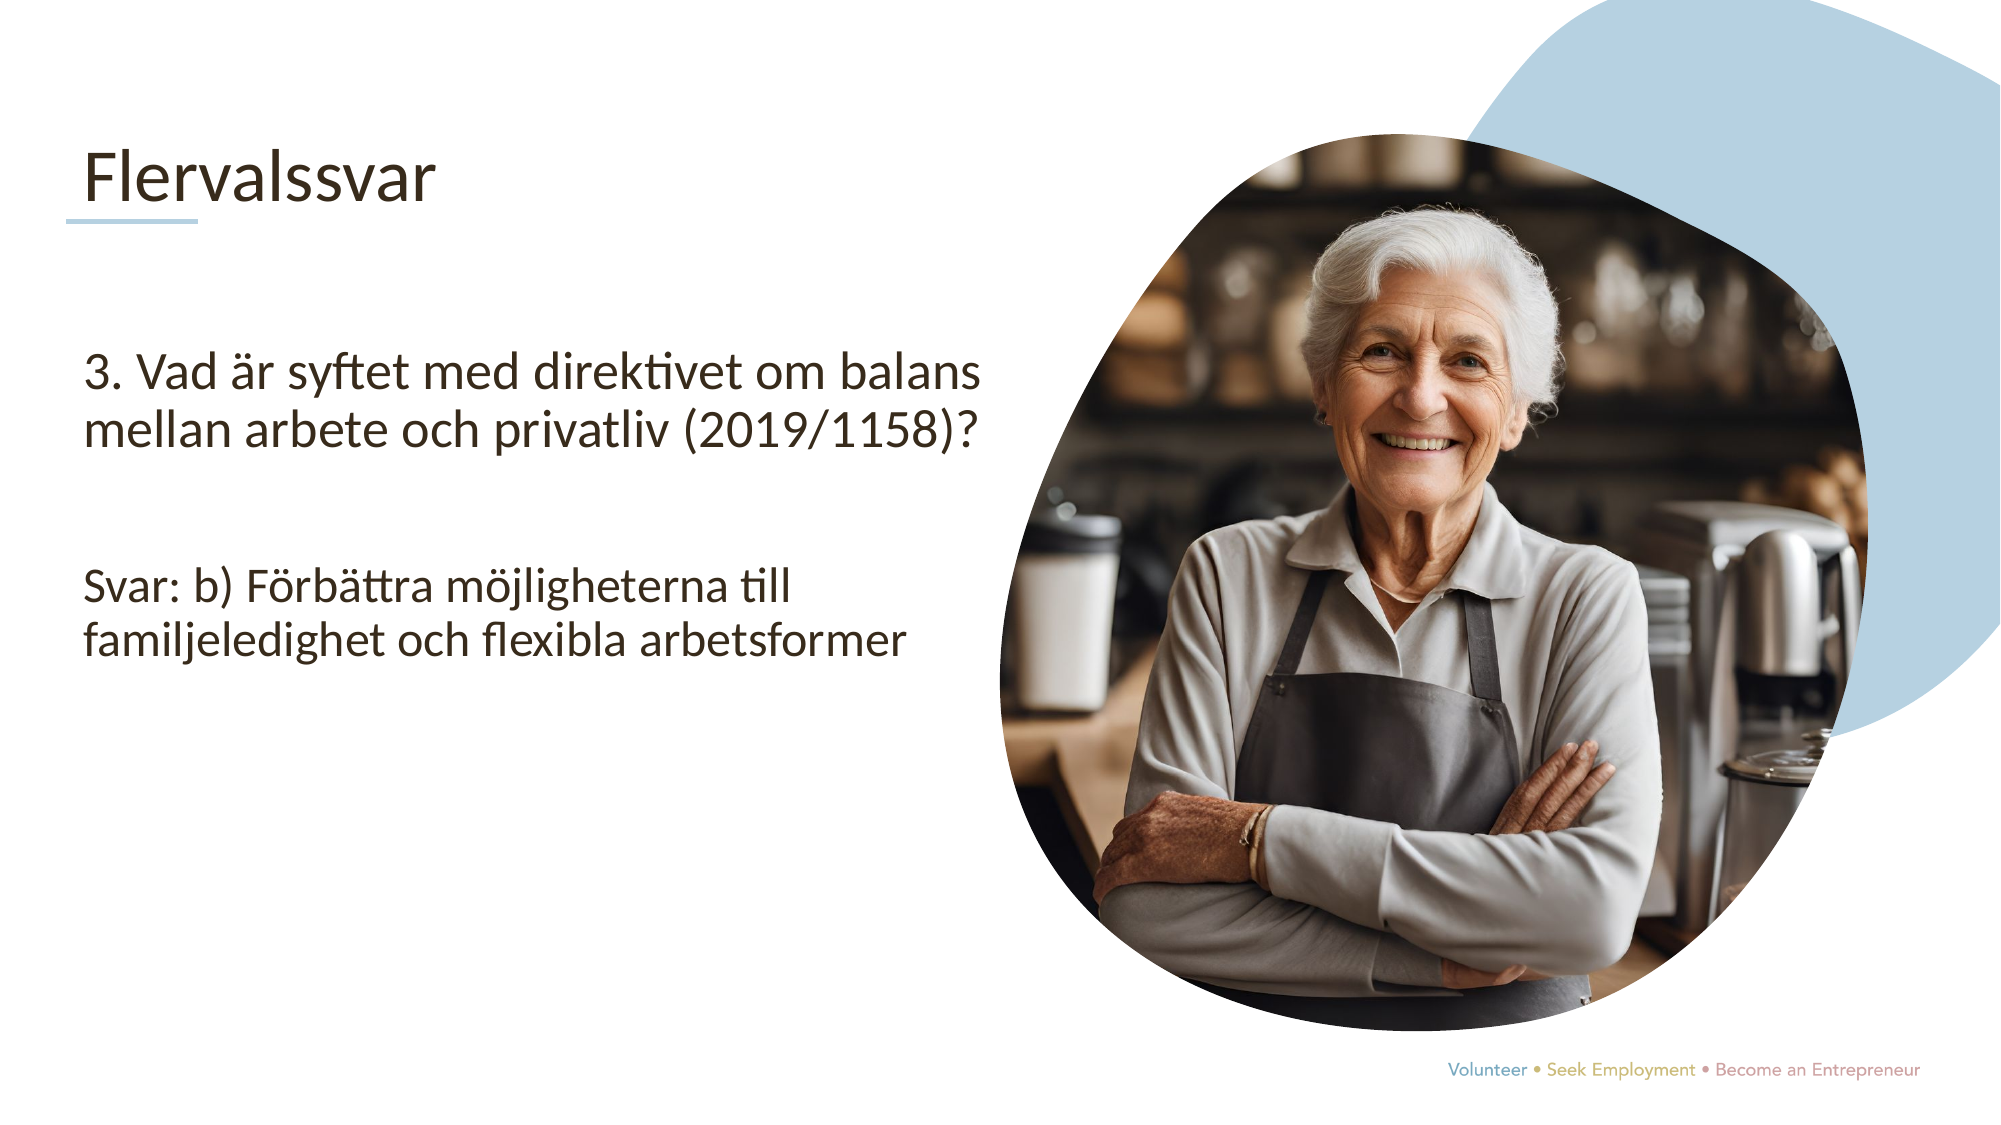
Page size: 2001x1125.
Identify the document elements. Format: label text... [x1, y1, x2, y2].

picture [999, 134, 1869, 1032]
text_box Flervalssvar [68, 129, 903, 356]
picture [1418, 1046, 1971, 1103]
text_box 3. Vad är syftet med direktivet om balans mellan arbete och privatliv (2019/1158)? Svar: b) Förbättra möjligheterna till familjeledighet och flexibla arbetsformer [68, 335, 1035, 1125]
